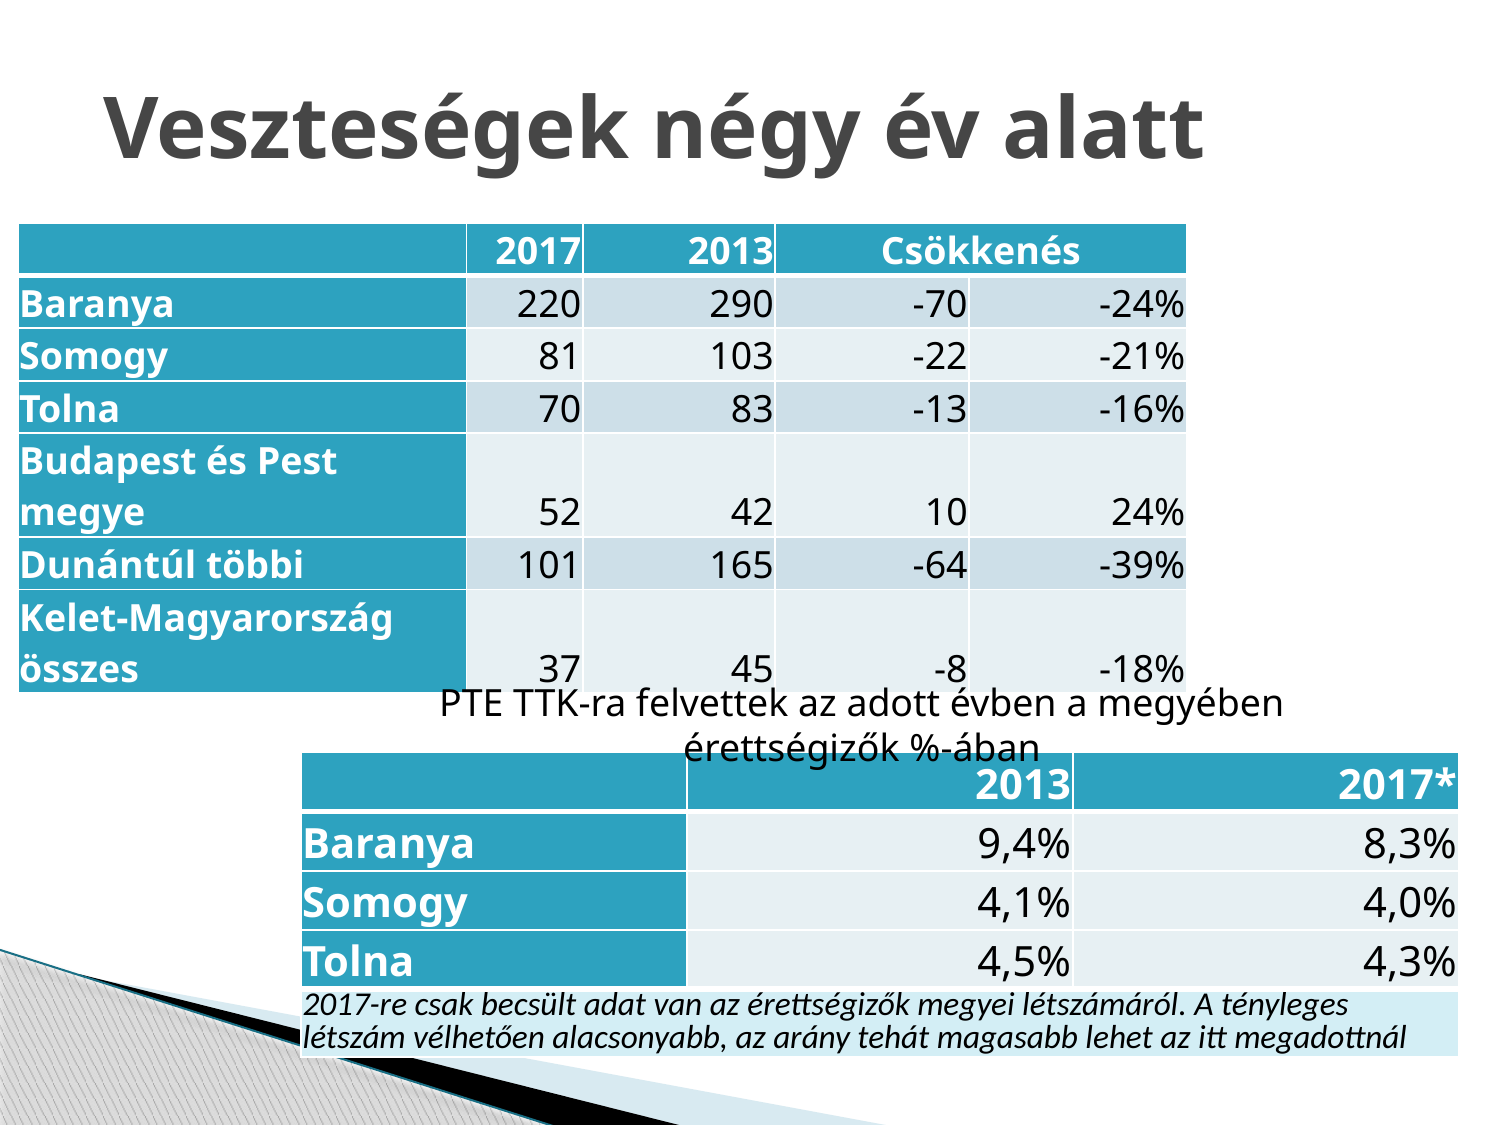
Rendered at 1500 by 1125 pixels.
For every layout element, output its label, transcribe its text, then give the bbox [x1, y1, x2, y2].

table_cell 165 [584, 538, 774, 589]
table_header 2013 [584, 224, 774, 273]
table_cell 52 [467, 434, 582, 536]
table_header 2017* [1074, 753, 1458, 809]
table_cell 4,0% [1074, 872, 1458, 929]
table_cell -21% [970, 329, 1186, 380]
table_cell 45 [584, 590, 774, 683]
table_header 2013 [688, 765, 1072, 809]
table_cell Tolna [19, 382, 466, 432]
table_cell 290 [584, 278, 774, 327]
table_cell 103 [584, 329, 774, 380]
table_cell Budapest és Pest megye [19, 434, 466, 536]
table_cell -22 [776, 329, 968, 380]
table_cell 220 [467, 278, 582, 327]
table_cell 42 [584, 434, 774, 536]
table_cell -64 [776, 538, 968, 589]
table_cell 101 [467, 538, 582, 589]
table_cell Dunántúl többi [19, 538, 466, 589]
table_cell 37 [467, 590, 582, 683]
table_cell 83 [584, 382, 774, 432]
table_cell -24% [970, 278, 1186, 327]
table_cell 4,5% [688, 931, 1072, 986]
table_cell -13 [776, 382, 968, 432]
table_cell Somogy [19, 329, 466, 380]
table_cell 10 [776, 434, 968, 536]
table_cell Baranya [302, 814, 686, 870]
table_cell -39% [970, 538, 1186, 589]
text_box PTE TTK-ra felvettek az adott évben a megyében érettségizők %-ában [312, 683, 1412, 765]
table_cell Baranya [19, 278, 466, 327]
table_cell 2017-re csak becsült adat van az érettségizők megyei létszámáról. A tényleges létszám vélhetően alacsonyabb, az arány tehát magasabb lehet az itt megadottnál [302, 992, 1458, 1056]
table_header [302, 753, 686, 809]
table_header [19, 224, 466, 273]
table_cell -18% [970, 590, 1186, 683]
table_cell Kelet-Magyarország összes [19, 590, 466, 692]
table_cell Tolna [302, 931, 686, 986]
table_cell 8,3% [1074, 814, 1458, 870]
table_header 2017 [467, 224, 582, 273]
table_cell -16% [970, 382, 1186, 432]
table_cell 9,4% [688, 814, 1072, 870]
table_cell 4,3% [1074, 931, 1458, 986]
table_cell 70 [467, 382, 582, 432]
table_header Csökkenés [776, 224, 1186, 273]
table_cell 81 [467, 329, 582, 380]
table_cell 4,1% [688, 872, 1072, 929]
table_cell 24% [970, 434, 1186, 536]
table_cell Somogy [302, 872, 686, 929]
title Veszteségek négy év alatt [88, 30, 1439, 219]
table_cell -70 [776, 278, 968, 327]
table_cell -8 [776, 590, 968, 683]
